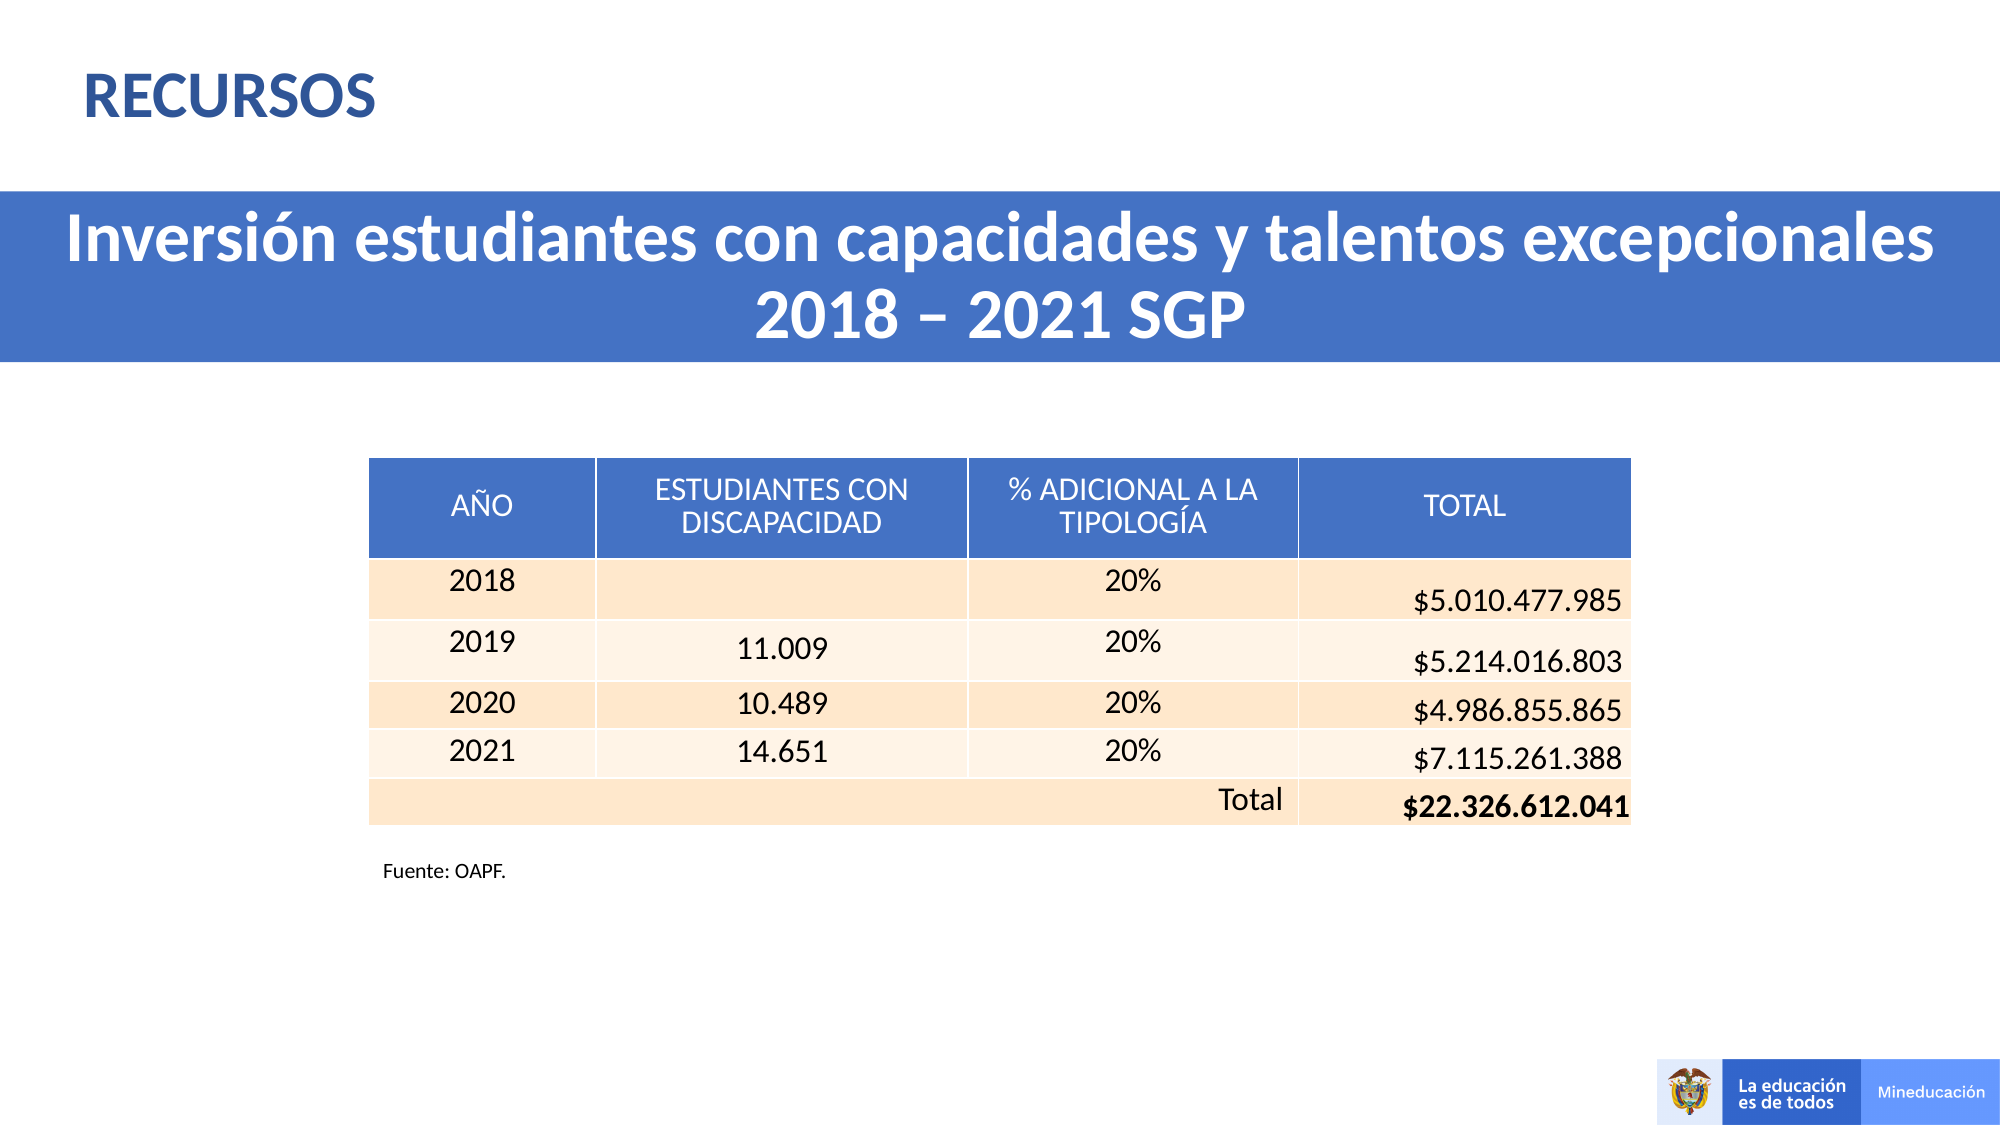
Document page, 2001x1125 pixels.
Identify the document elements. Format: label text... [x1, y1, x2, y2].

table_cell Total [369, 779, 1298, 825]
table_header TOTAL [1299, 458, 1631, 558]
table_cell $5.214.016.803 [1299, 621, 1631, 680]
table_cell 20% [969, 730, 1298, 777]
table_cell 20% [969, 682, 1298, 728]
table_cell $4.986.855.865 [1299, 682, 1631, 728]
title Inversión estudiantes con capacidades y talentos excepcionales 2018 – 2021 SGP [0, 191, 2000, 363]
table_header AÑO [369, 458, 595, 558]
table_cell 20% [969, 560, 1298, 619]
table_header ESTUDIANTES CON DISCAPACIDAD [597, 458, 967, 558]
picture [1657, 1059, 2000, 1125]
table_cell $22.326.612.041 [1299, 779, 1631, 825]
table_cell 20% [969, 621, 1298, 680]
table_cell $5.010.477.985 [1299, 560, 1631, 619]
text_box RECURSOS [68, 43, 392, 139]
table_cell 2019 [369, 621, 595, 680]
table_cell 2020 [369, 682, 595, 728]
table_cell 2021 [369, 730, 595, 777]
table_cell [597, 560, 967, 619]
table_cell 10.489 [597, 682, 967, 728]
table_cell 11.009 [597, 621, 967, 680]
table_cell 2018 [369, 560, 595, 619]
table_header % ADICIONAL A LA TIPOLOGÍA [969, 458, 1298, 558]
text_box Fuente: OAPF. [368, 848, 917, 890]
table_cell $7.115.261.388 [1299, 730, 1631, 777]
table_cell 14.651 [597, 730, 967, 777]
